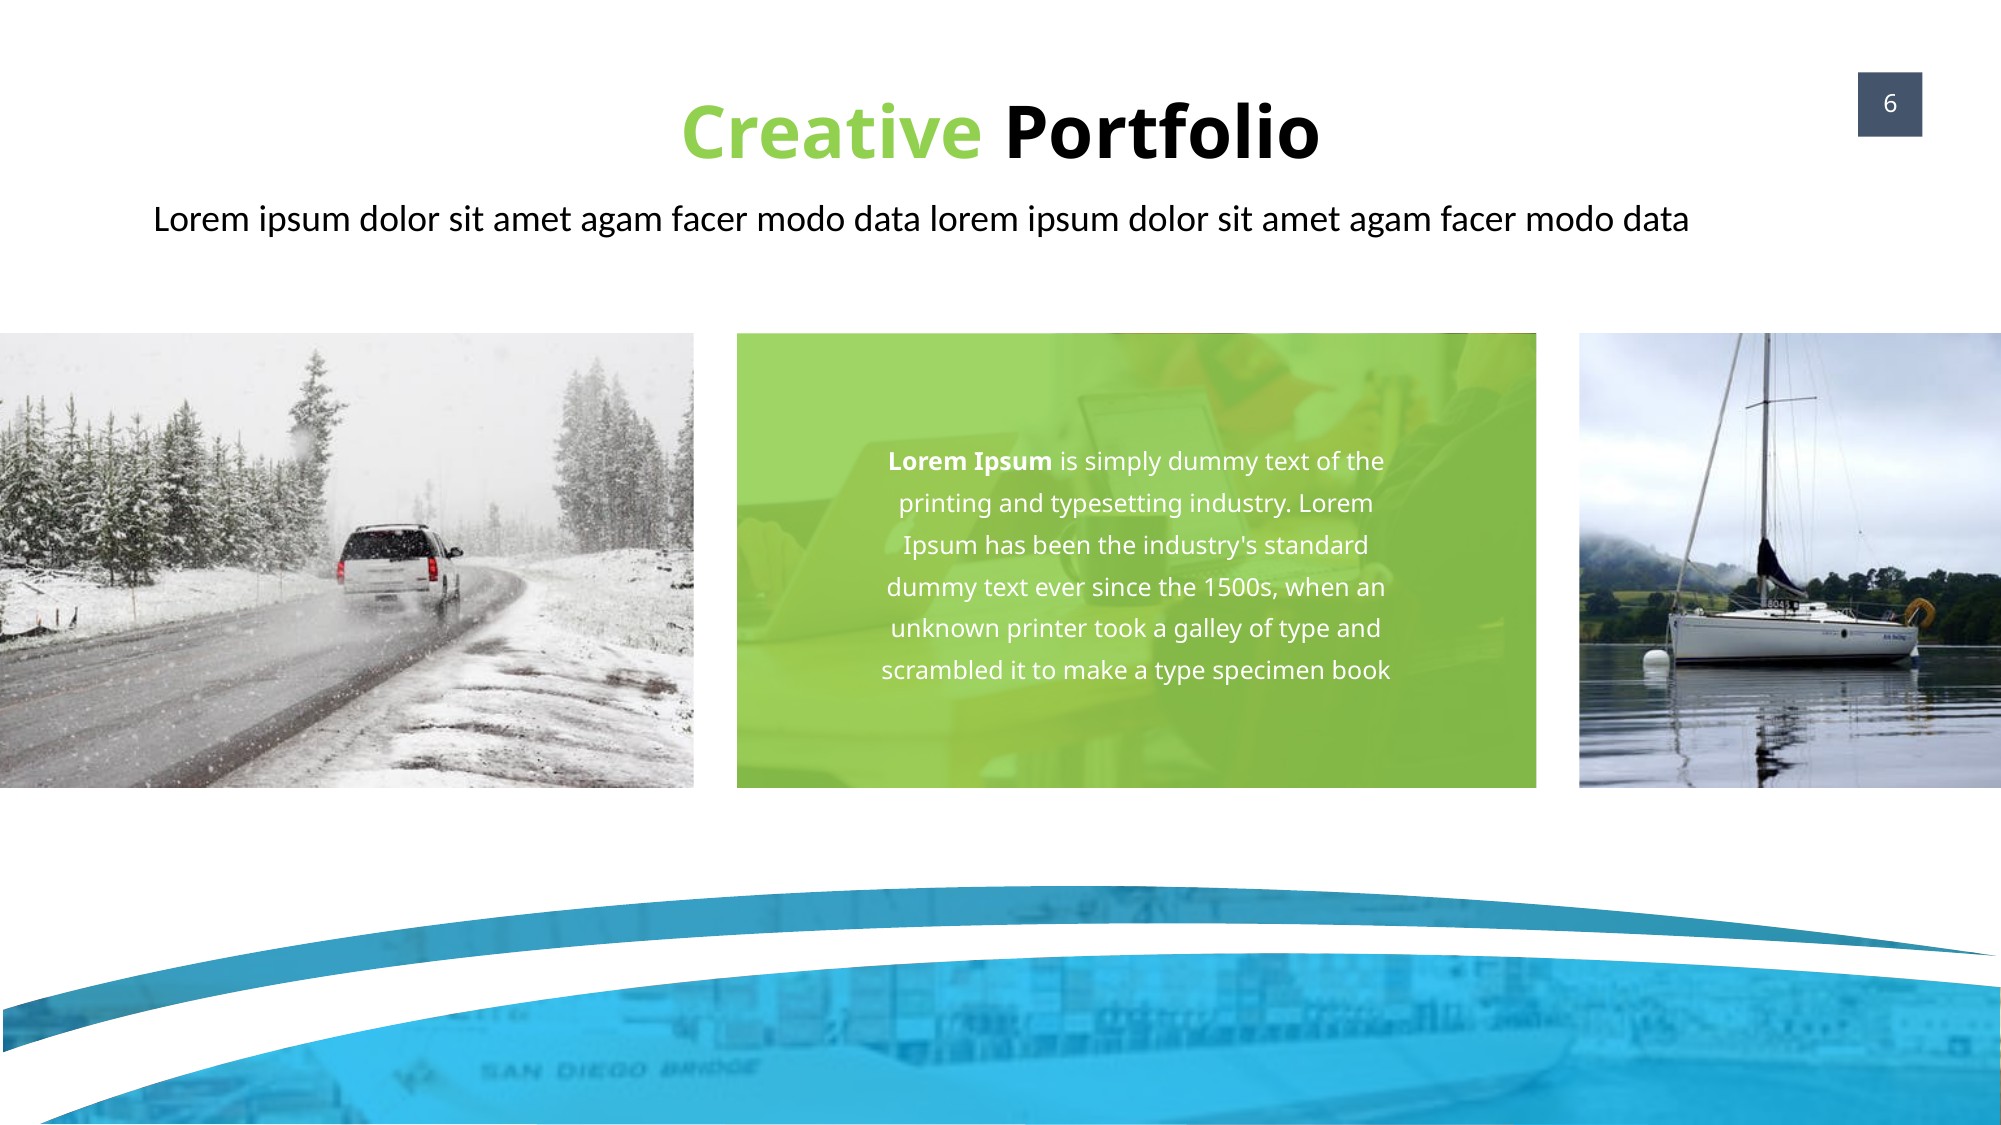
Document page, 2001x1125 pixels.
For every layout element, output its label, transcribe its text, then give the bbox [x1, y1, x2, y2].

picture [0, 333, 694, 788]
subtitle Lorem ipsum dolor sit amet agam facer modo data lorem ipsum dolor sit amet agam facer modo data [138, 186, 1864, 227]
picture [737, 333, 1537, 788]
picture [1579, 333, 2001, 788]
picture [3, 885, 2001, 1125]
slide_number 6 [1864, 78, 1927, 130]
title Creative Portfolio [138, 78, 1864, 186]
